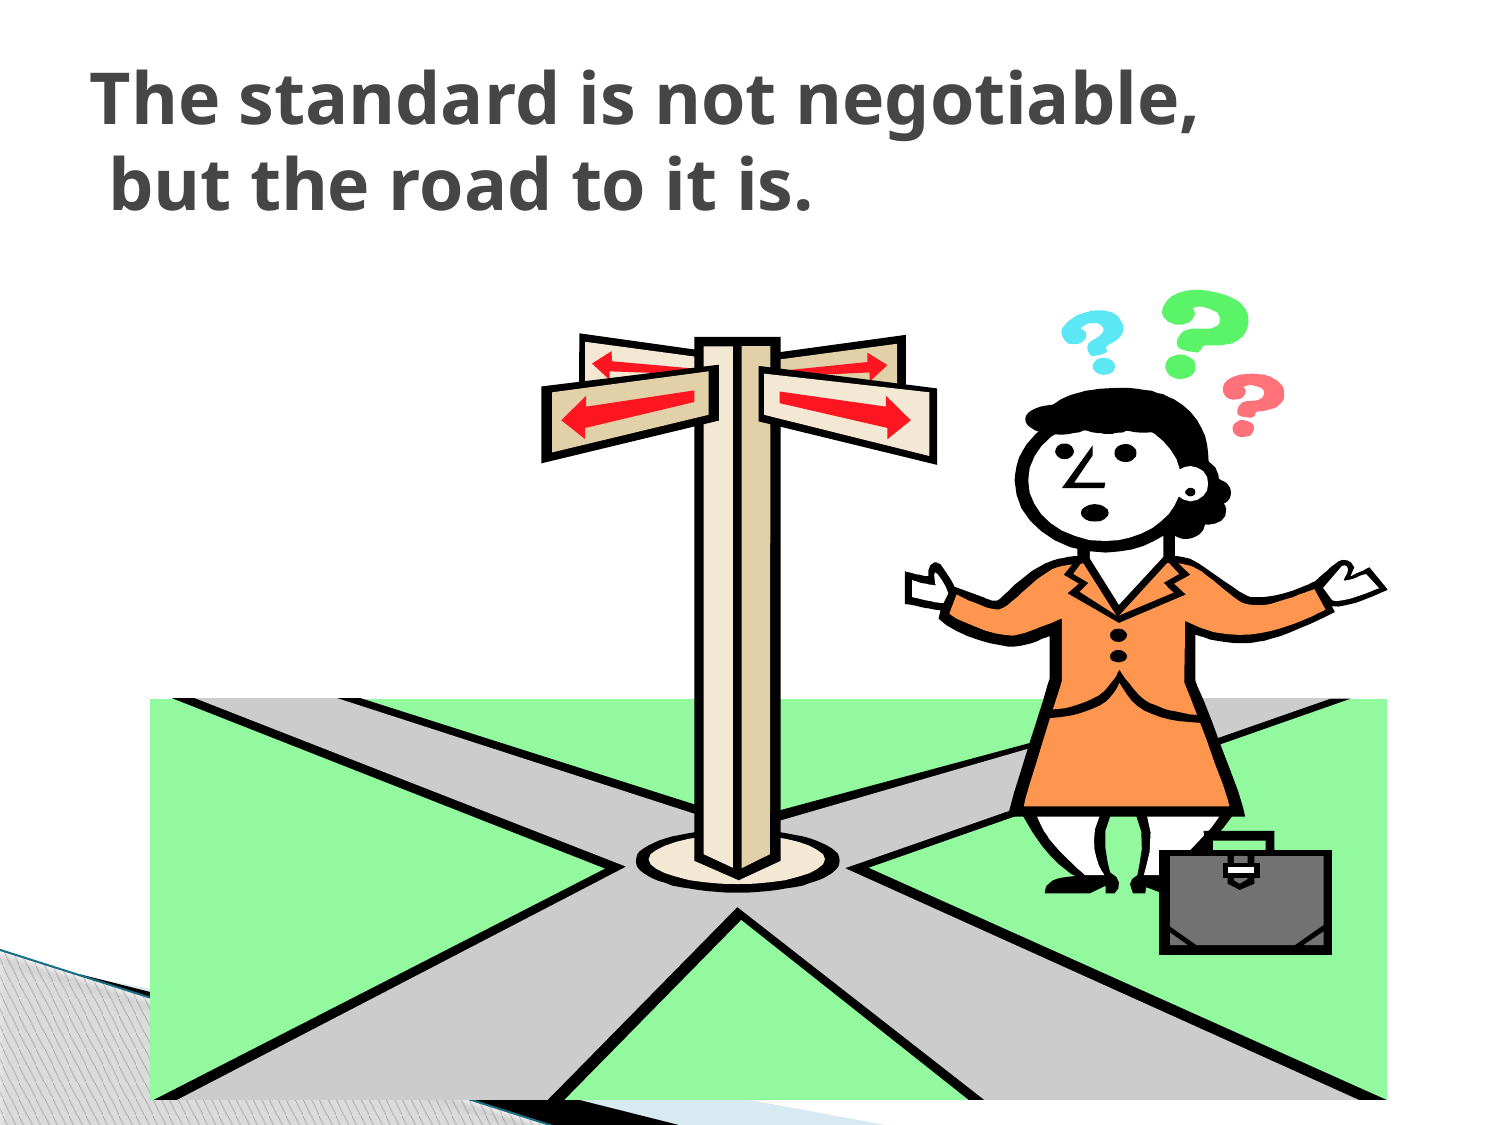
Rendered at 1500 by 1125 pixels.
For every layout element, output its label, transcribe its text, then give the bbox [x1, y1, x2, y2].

title The standard is not negotiable, but the road to it is. [75, 45, 1425, 233]
picture [149, 287, 1388, 1101]
